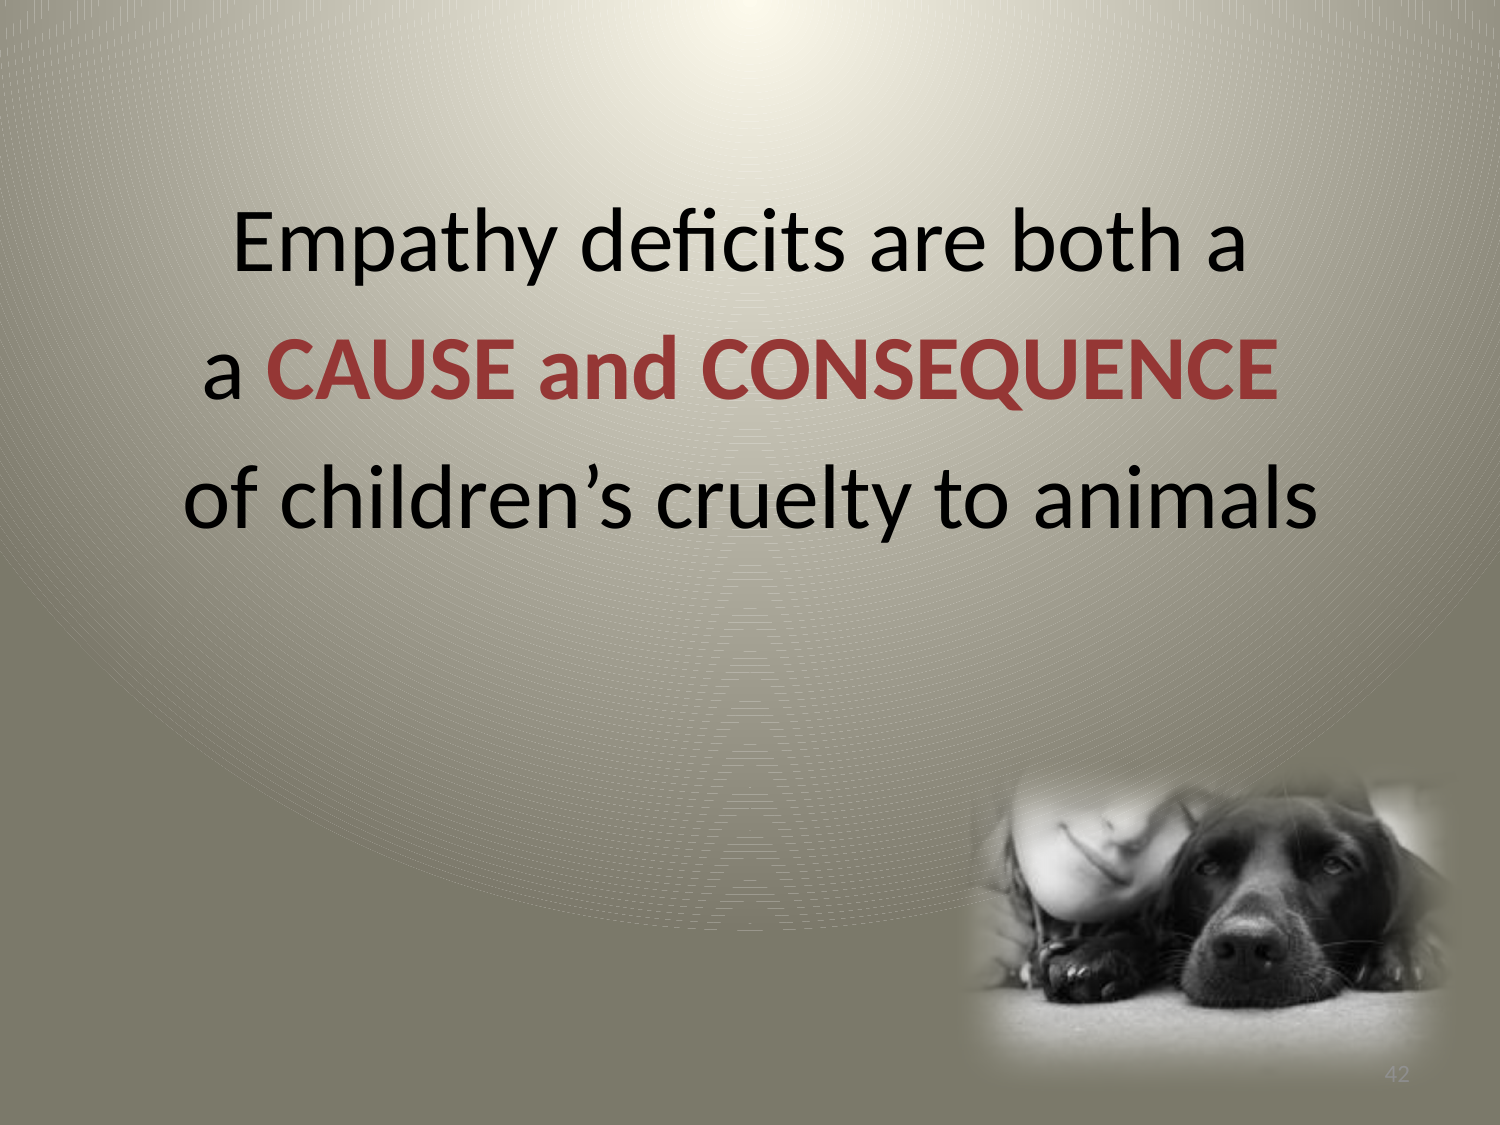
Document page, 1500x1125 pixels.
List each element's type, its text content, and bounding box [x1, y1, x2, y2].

slide_number 42 [1074, 1042, 1425, 1103]
picture [1026, 833, 1388, 1022]
list Empathy deficits are both a a CAUSE and CONSEQUENCE of children’s cruelty to animals [76, 172, 1427, 833]
